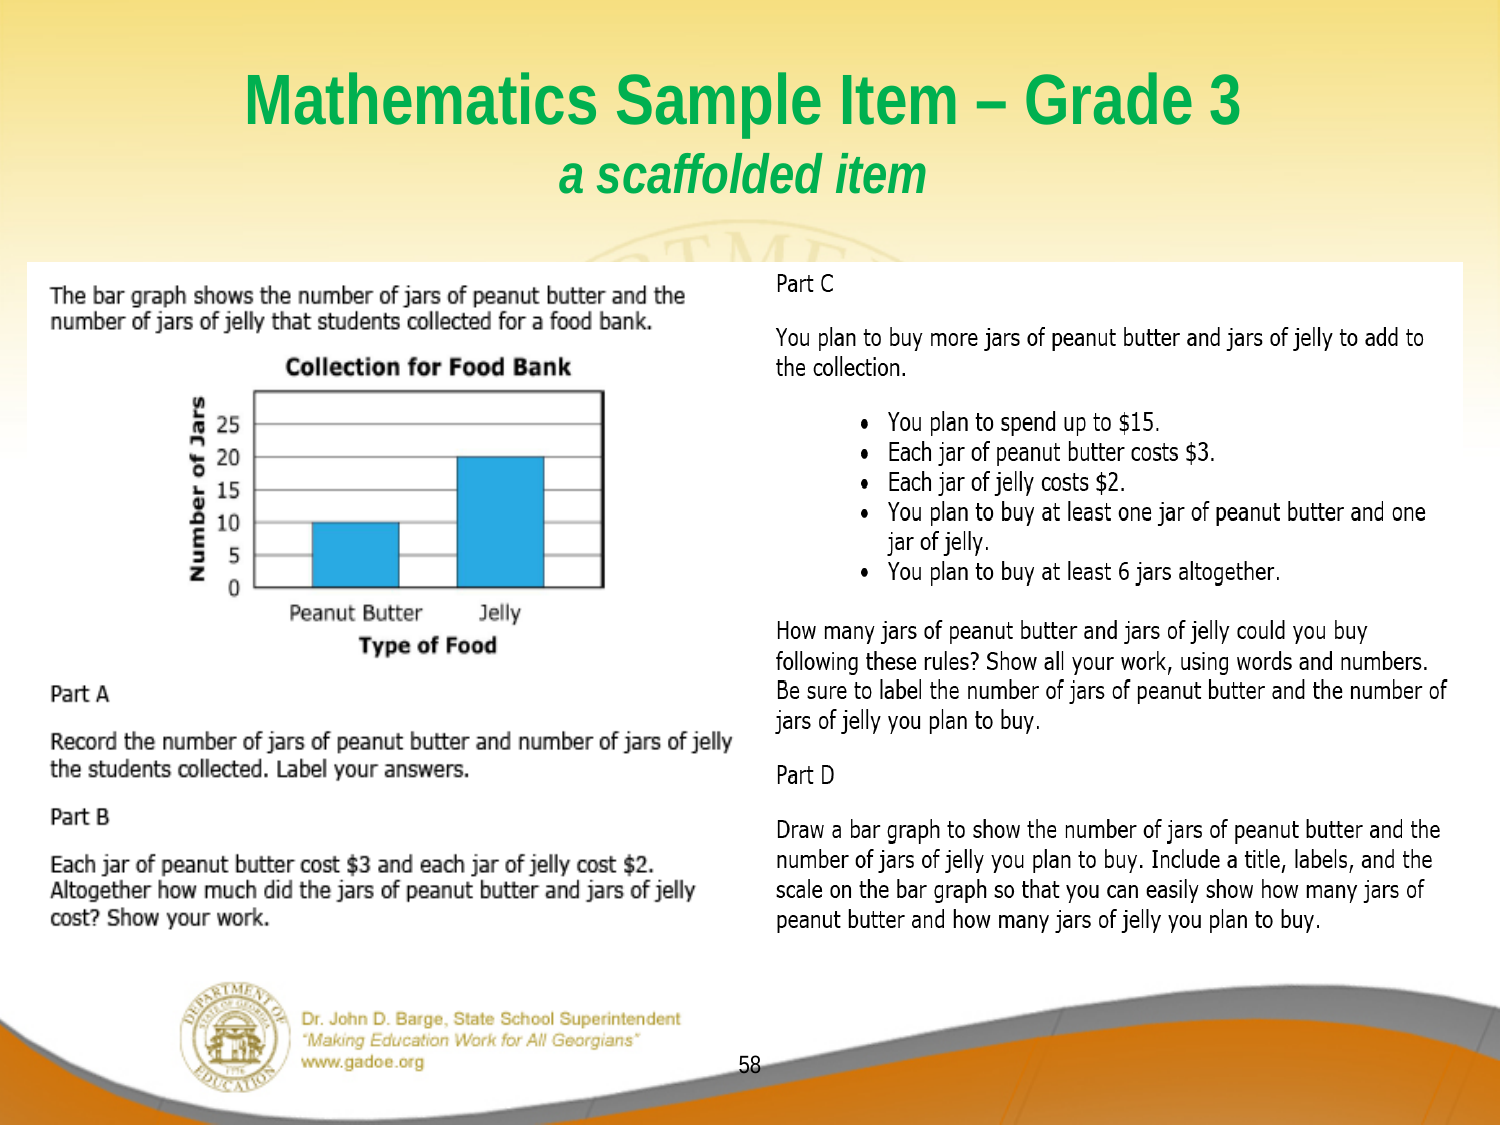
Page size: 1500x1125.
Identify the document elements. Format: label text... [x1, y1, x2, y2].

picture [0, 0, 1500, 1125]
slide_number 58 [512, 1024, 988, 1103]
title Mathematics Sample Item – Grade 3 a scaffolded item [24, 44, 1463, 213]
